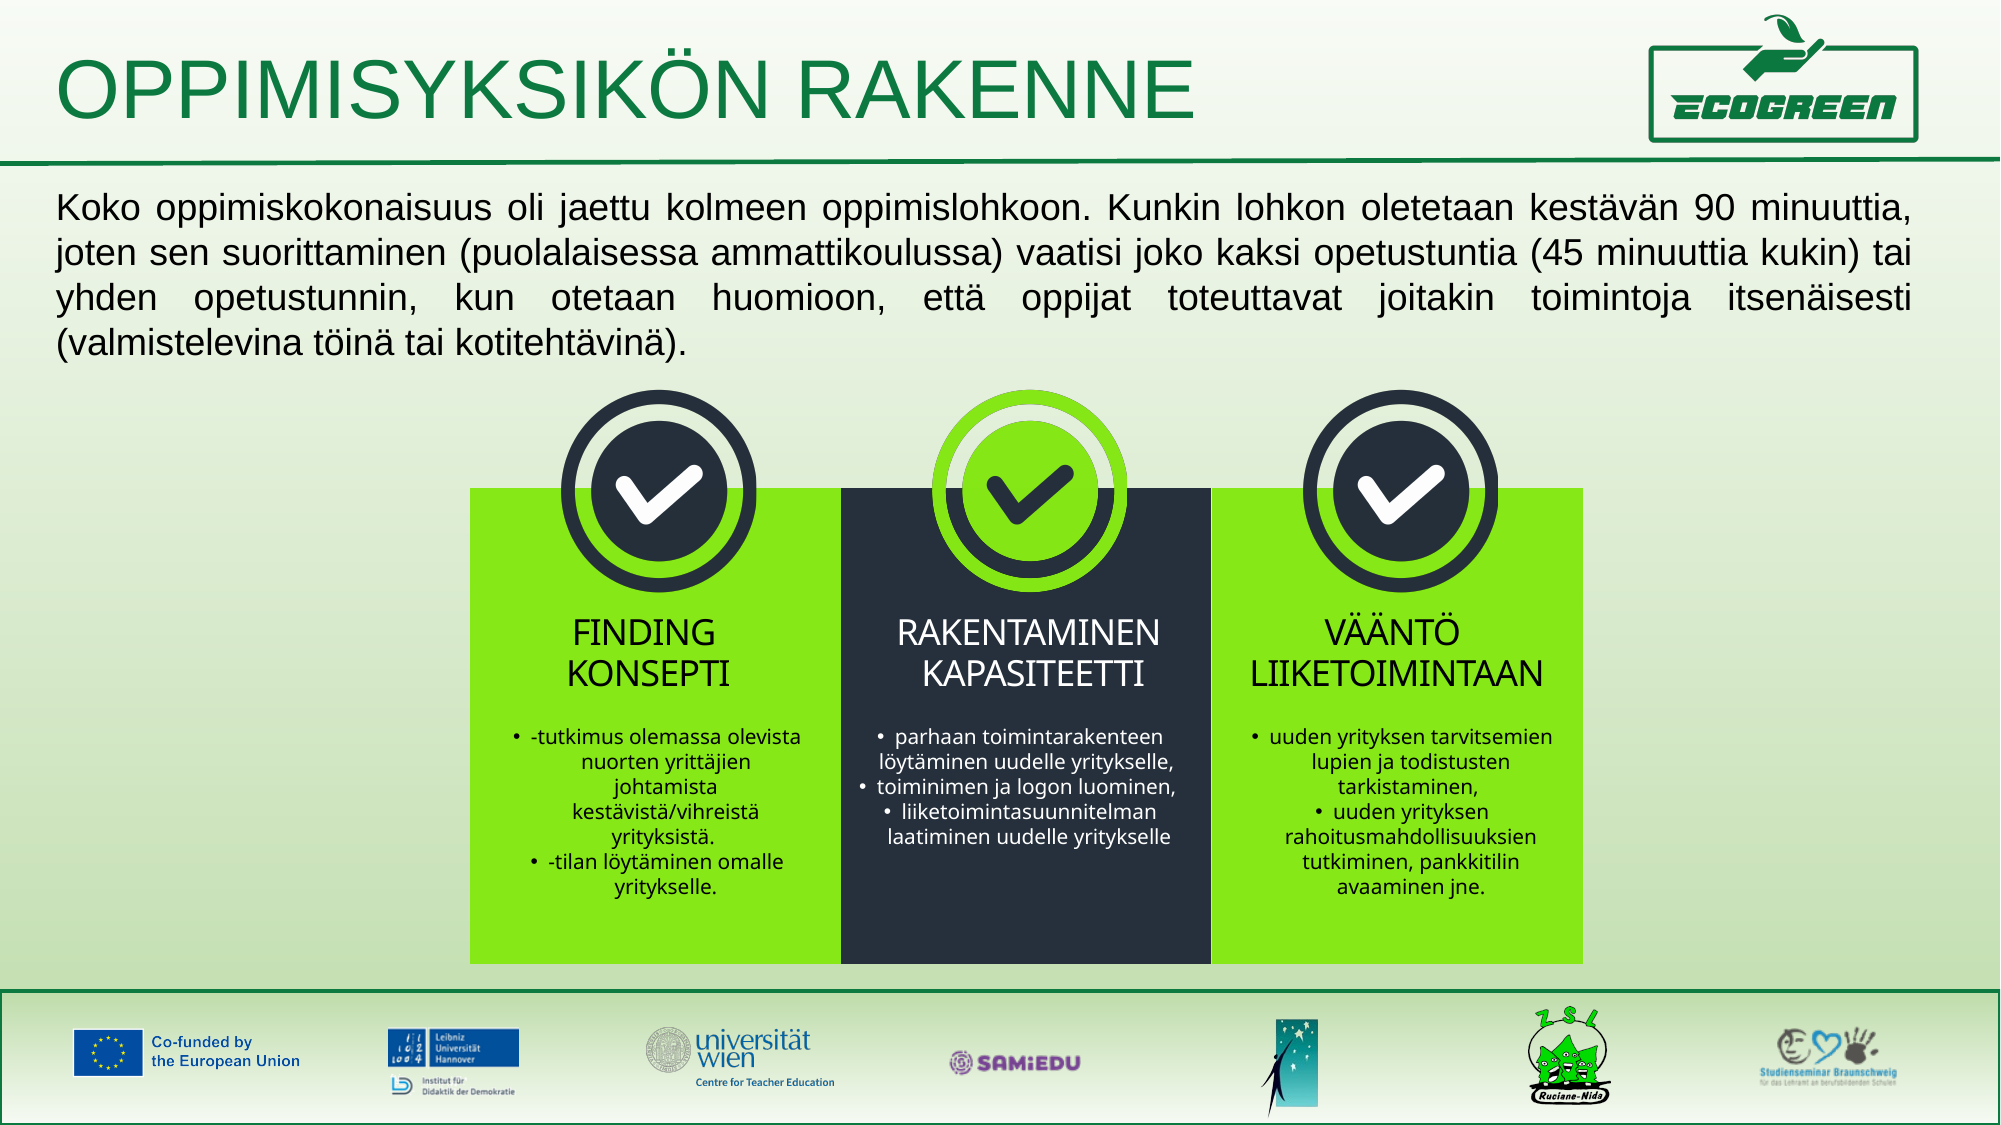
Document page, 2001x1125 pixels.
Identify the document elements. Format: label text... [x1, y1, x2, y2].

picture [1528, 1006, 1611, 1105]
picture [1755, 1022, 1902, 1091]
picture [1259, 1018, 1330, 1125]
picture [388, 1022, 519, 1103]
text_box Koko oppimiskokonaisuus oli jaettu kolmeen oppimislohkoon. Kunkin lohkon oletetaan kestävän 90 minuuttia, joten sen suorittaminen (puolalaisessa ammattikoulussa) vaatisi joko kaksi opetustuntia (45 minuuttia kukin) tai yhden opetustunnin, kun otetaan huomioon, että oppijat toteuttavat joitakin toimintoja itsenäisesti (valmistelevina töinä tai kotitehtävinä). [55, 183, 1913, 364]
text_box OPPIMISYKSIKÖN RAKENNE [55, 63, 1379, 136]
picture [945, 1047, 1087, 1079]
picture [1639, 0, 1928, 157]
picture [71, 1027, 317, 1079]
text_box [469, 379, 1583, 965]
picture [646, 1027, 834, 1086]
